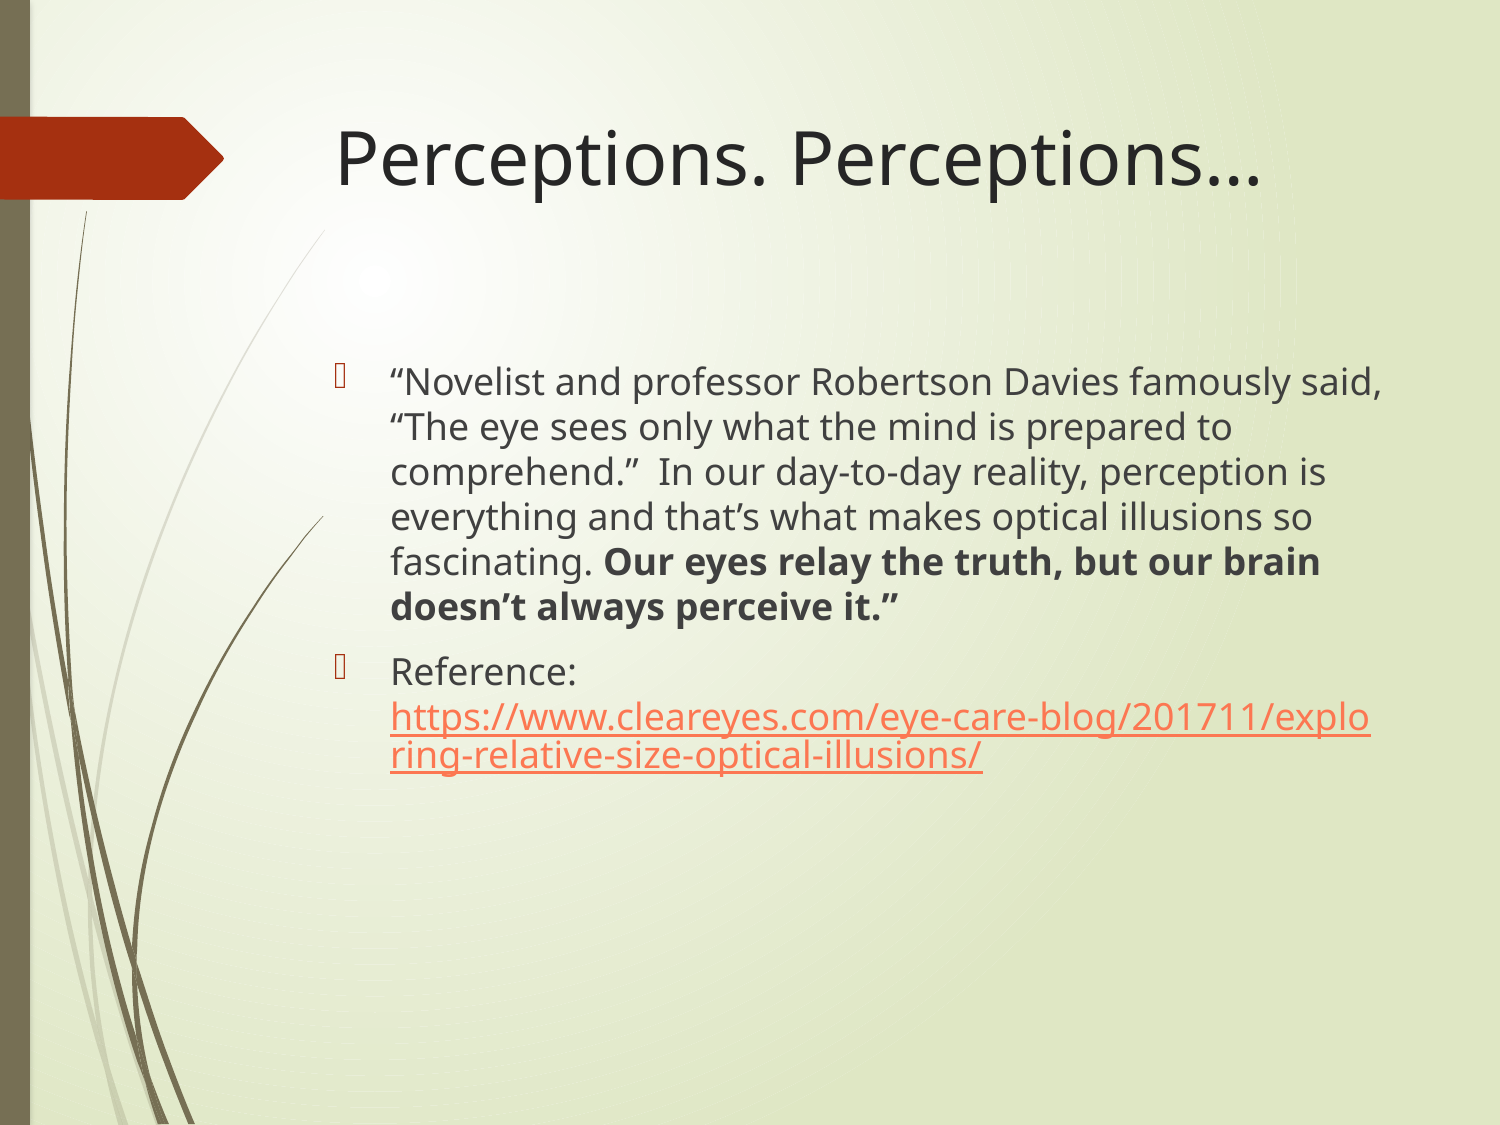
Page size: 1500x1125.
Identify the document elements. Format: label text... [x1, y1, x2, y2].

title Perceptions. Perceptions… [319, 102, 1400, 313]
list “Novelist and professor Robertson Davies famously said, “The eye sees only what the mind is prepared to comprehend.” In our day-to-day reality, perception is everything and that’s what makes optical illusions so fascinating. Our eyes relay the truth, but our brain doesn’t always perceive it.” Reference: https://www.cleareyes.com/eye-care-blog/201711/exploring-relative-size-optical-illusions/ [318, 350, 1400, 970]
